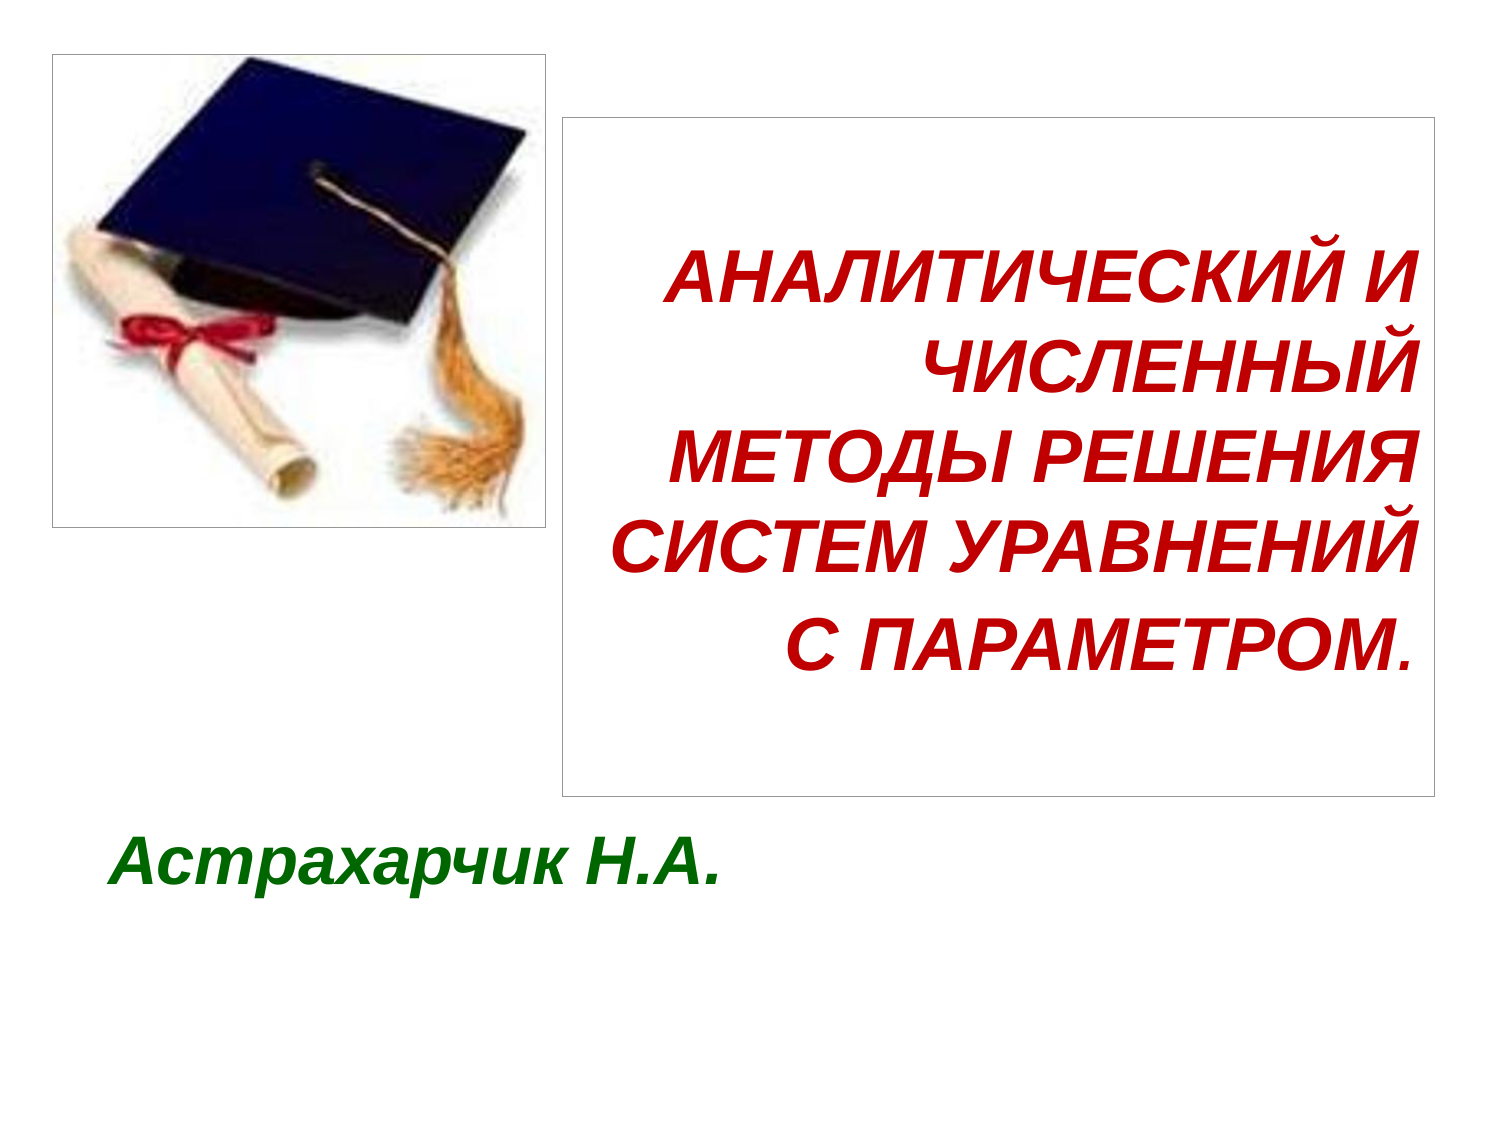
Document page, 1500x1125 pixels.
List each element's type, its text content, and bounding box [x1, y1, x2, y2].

title АНАЛИТИЧЕСКИЙ И ЧИСЛЕННЫЙ МЕТОДЫ РЕШЕНИЯ СИСТЕМ УРАВНЕНИЙ С ПАРАМЕТРОМ. [562, 117, 1435, 797]
subtitle Астрахарчик Н.А. [93, 808, 950, 1067]
picture [53, 55, 545, 527]
